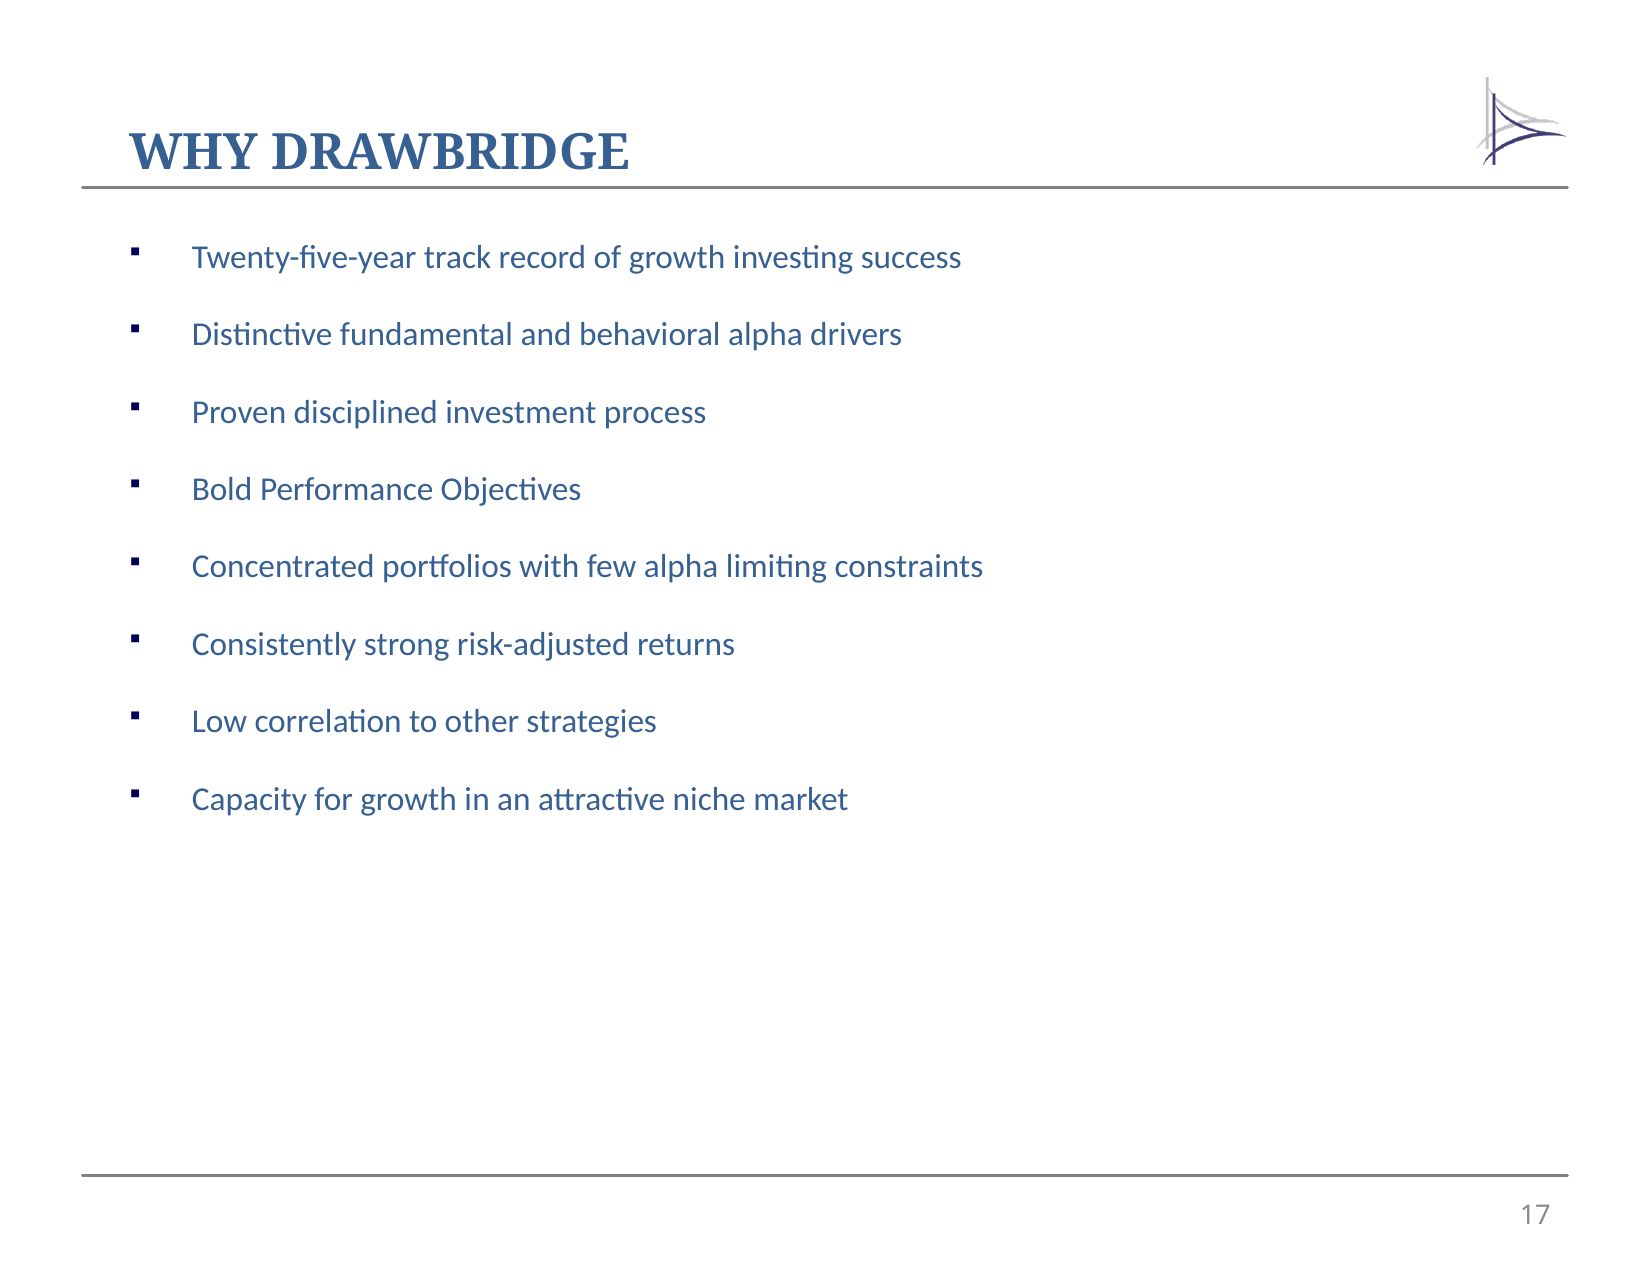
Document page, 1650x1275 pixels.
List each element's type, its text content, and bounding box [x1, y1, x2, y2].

text_box Twenty-five-year track record of growth investing success Distinctive fundamental and behavioral alpha drivers Proven disciplined investment process Bold Performance Objectives Concentrated portfolios with few alpha limiting constraints Consistently strong risk-adjusted returns Low correlation to other strategies Capacity for growth in an attractive niche market [112, 226, 1550, 838]
slide_number 16 [1182, 1181, 1568, 1250]
picture [1470, 77, 1575, 177]
title Why Drawbridge [82, 90, 1568, 187]
